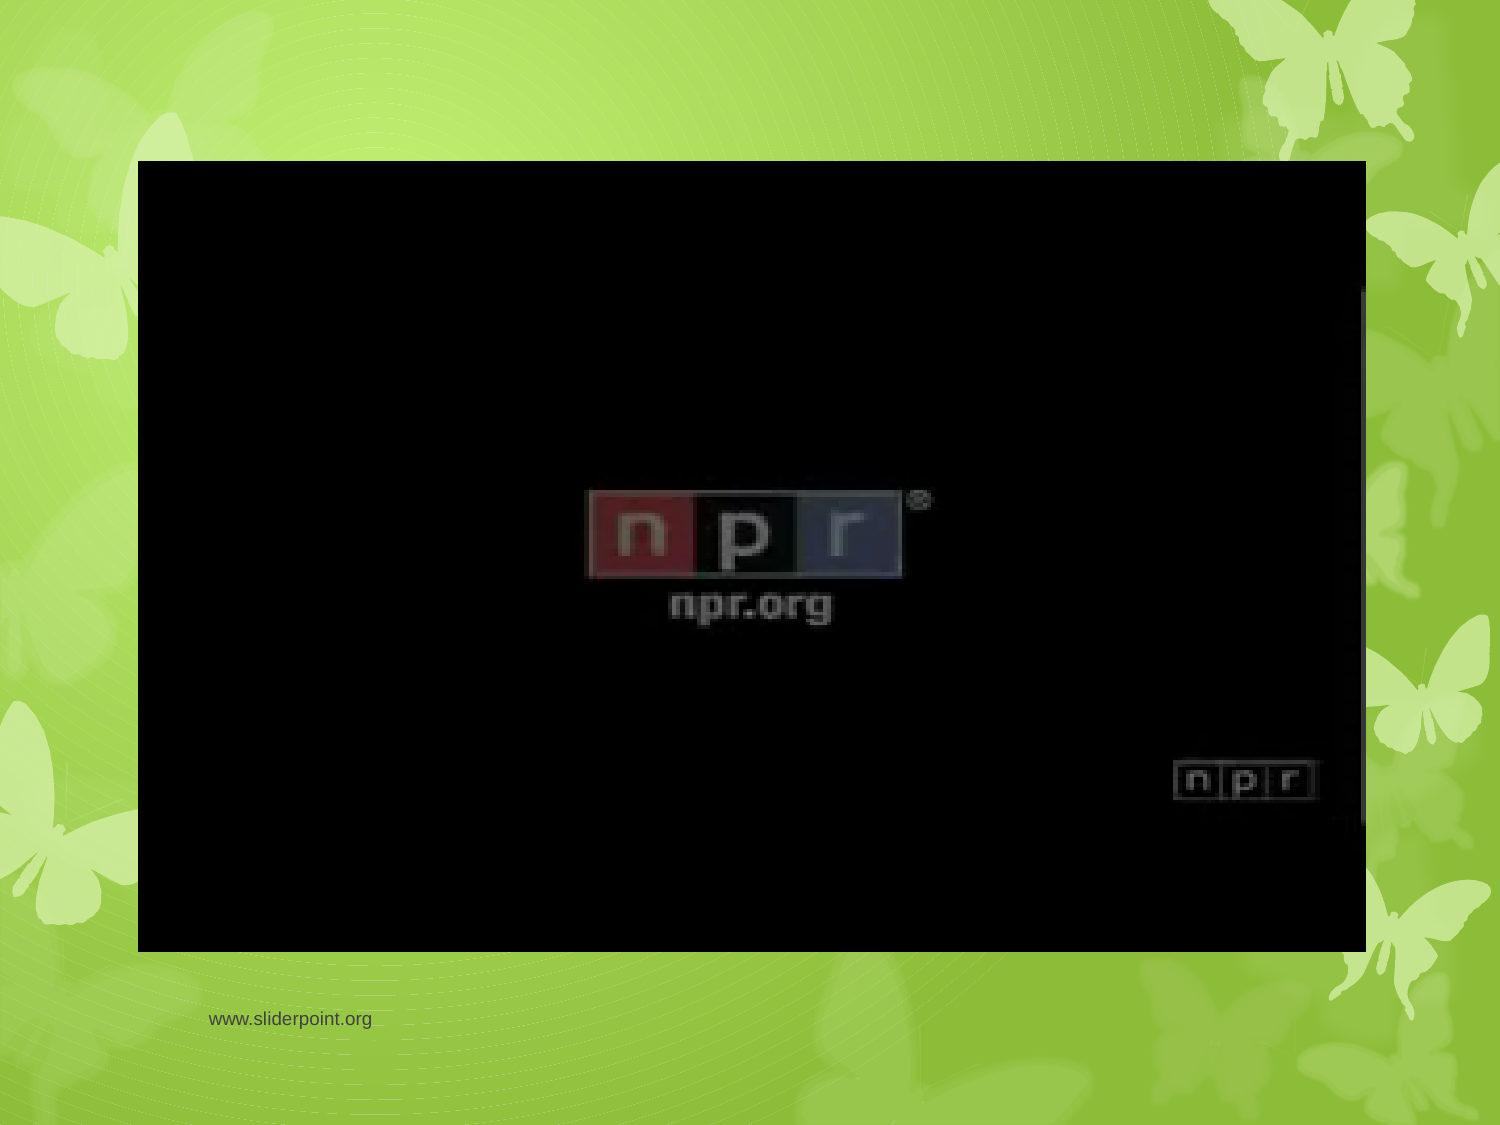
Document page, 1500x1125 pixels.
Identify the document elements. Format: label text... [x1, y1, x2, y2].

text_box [136, 160, 1367, 953]
footer www.sliderpoint.org [193, 976, 1056, 1037]
